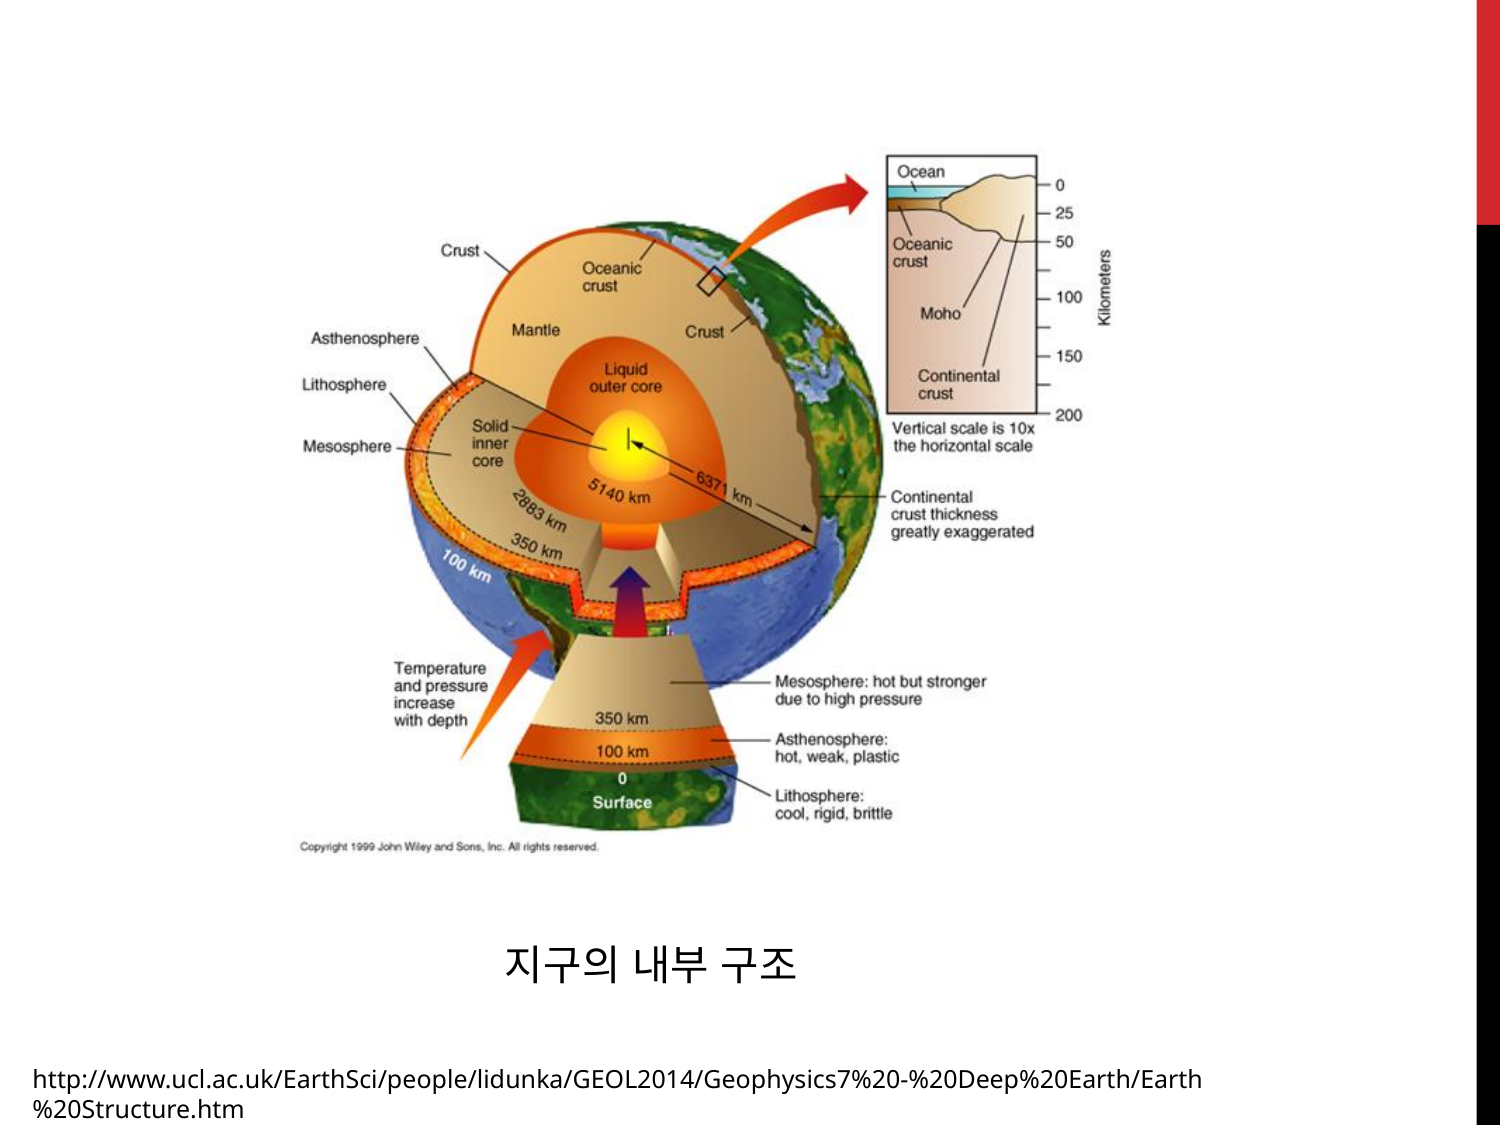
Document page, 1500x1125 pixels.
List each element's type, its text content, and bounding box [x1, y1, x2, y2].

picture [280, 135, 1129, 871]
text_box http://www.ucl.ac.uk/EarthSci/people/lidunka/GEOL2014/Geophysics7%20-%20Deep%20Earth/Earth%20Structure.htm [17, 1056, 1424, 1125]
text_box 지구의 내부 구조 [490, 931, 1046, 997]
